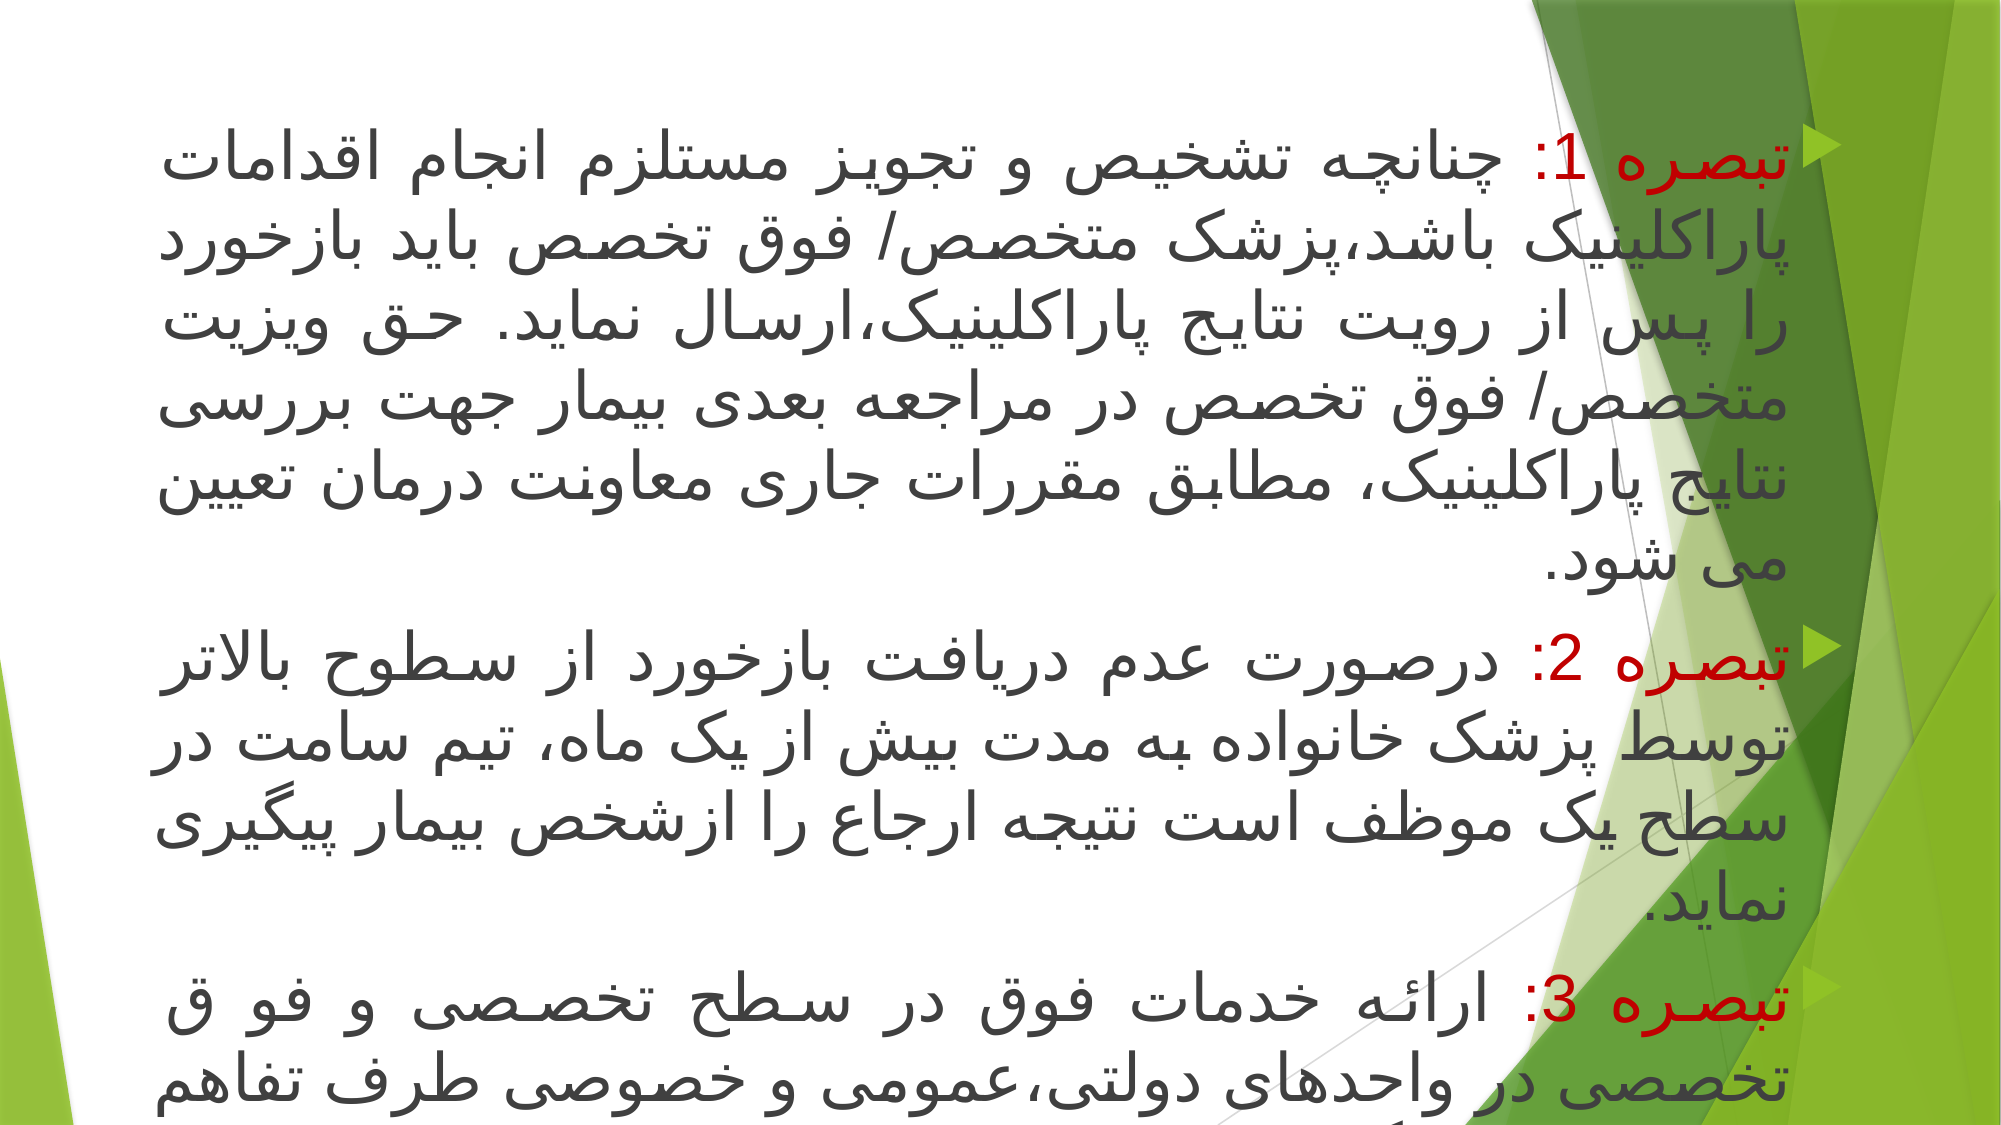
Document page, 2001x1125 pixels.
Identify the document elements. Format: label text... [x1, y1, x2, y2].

list تبصره 1: چنانچه تشخیص و تجویز مستلزم انجام اقدامات پاراکلینیک باشد،پزشک متخصص/ فوق تخصص باید بازخورد را پس از رویت نتایج پاراکلینیک،ارسال نماید. حق ویزیت متخصص/ فوق تخصص در مراجعه بعدی بیمار جهت بررسی نتایج پاراکلینیک، مطابق مقررات جاری معاونت درمان تعیین می شود. تبصره 2: درصورت عدم دریافت بازخورد از سطوح بالاتر توسط پزشک خانواده به مدت بیش از یک ماه، تیم سامت در سطح یک موظف است نتیجه ارجاع را ازشخص بیمار پیگیری نماید. تبصره 3: ارائه خدمات فوق در سطح تخصصی و فو ق تخصصی در واحدهای دولتی،عمومی و خصوصی طرف تفاهم صورت خواهد گرفت. [137, 105, 1863, 1014]
